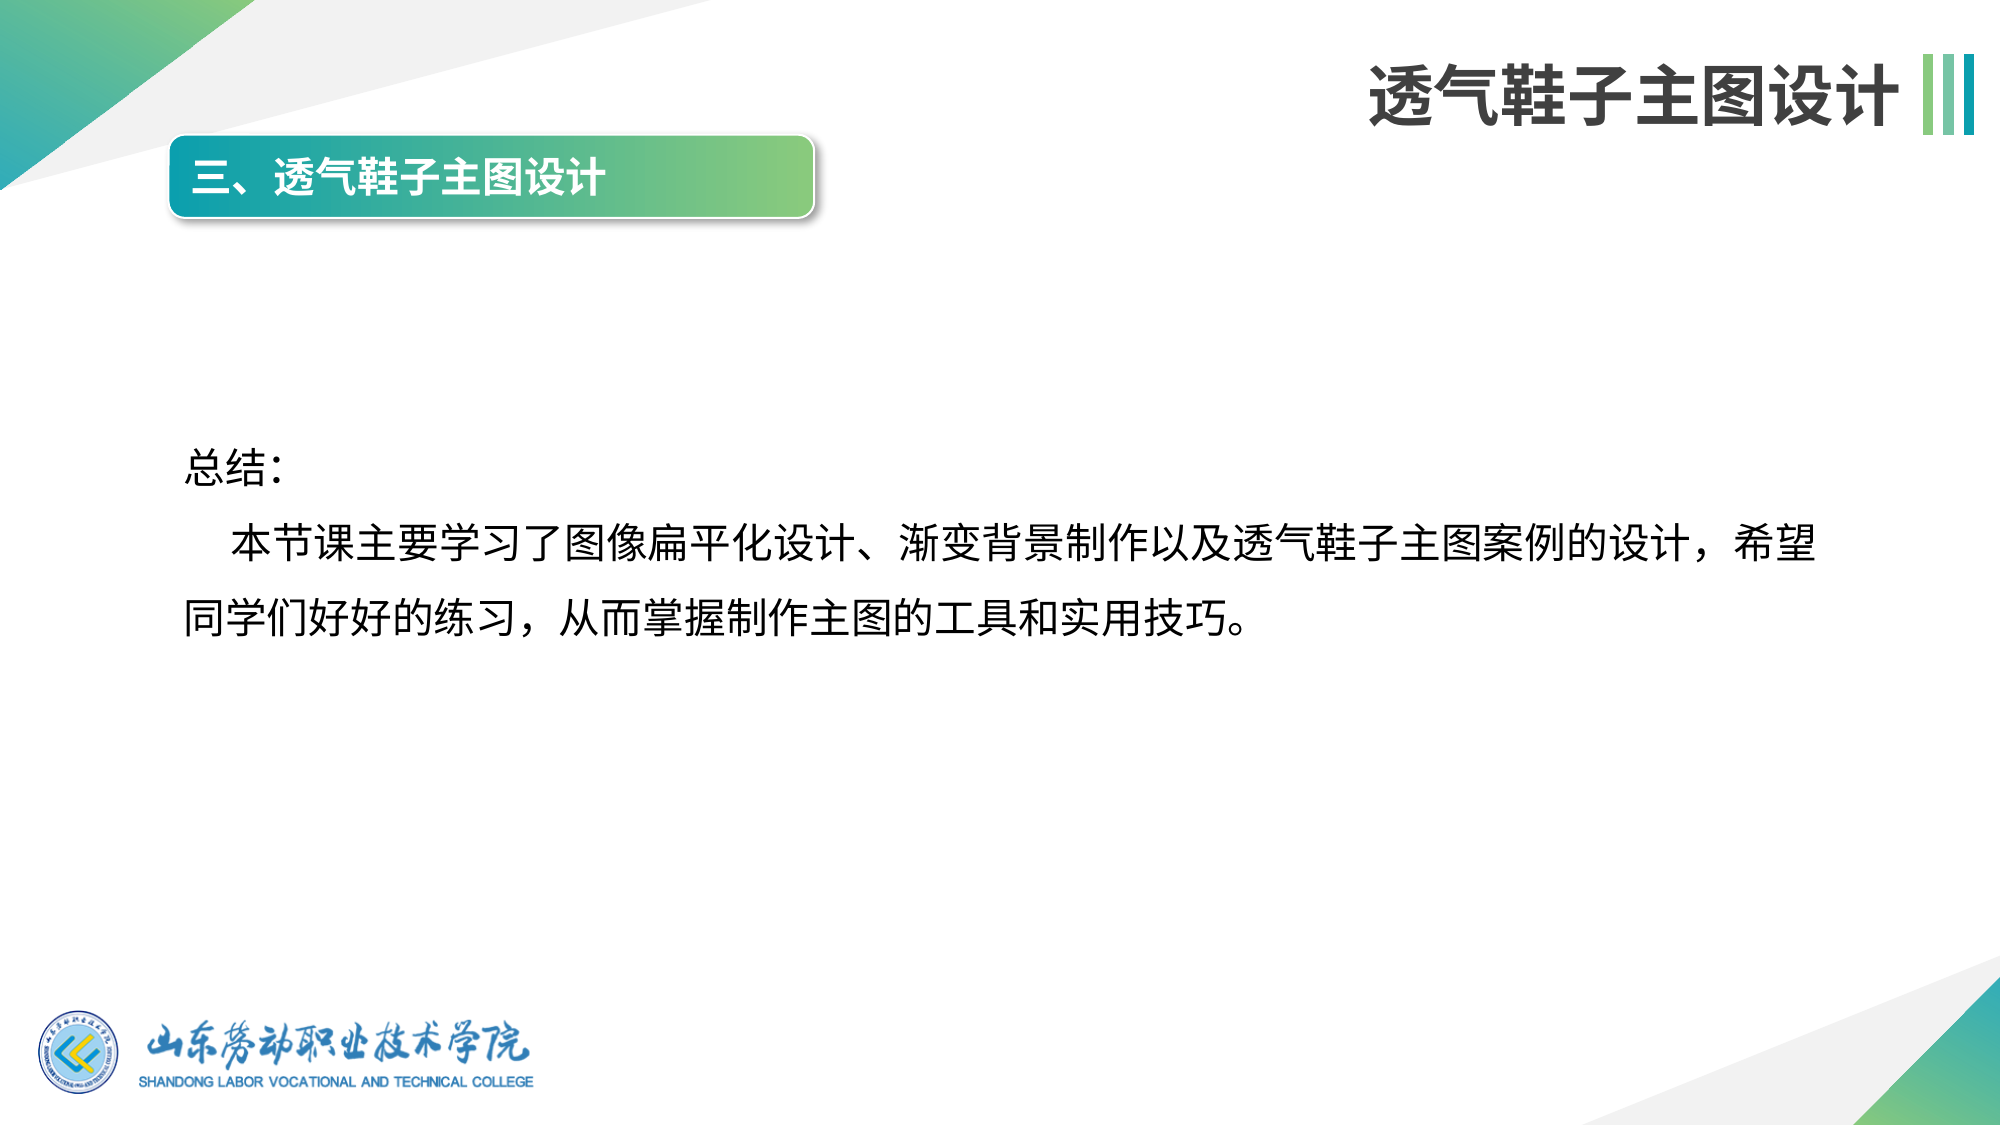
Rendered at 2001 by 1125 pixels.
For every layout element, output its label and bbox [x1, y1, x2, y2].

text_box [0, 0, 2000, 1125]
text_box [91, 134, 1352, 218]
picture [38, 1010, 550, 1094]
text_box [1928, 54, 1969, 136]
